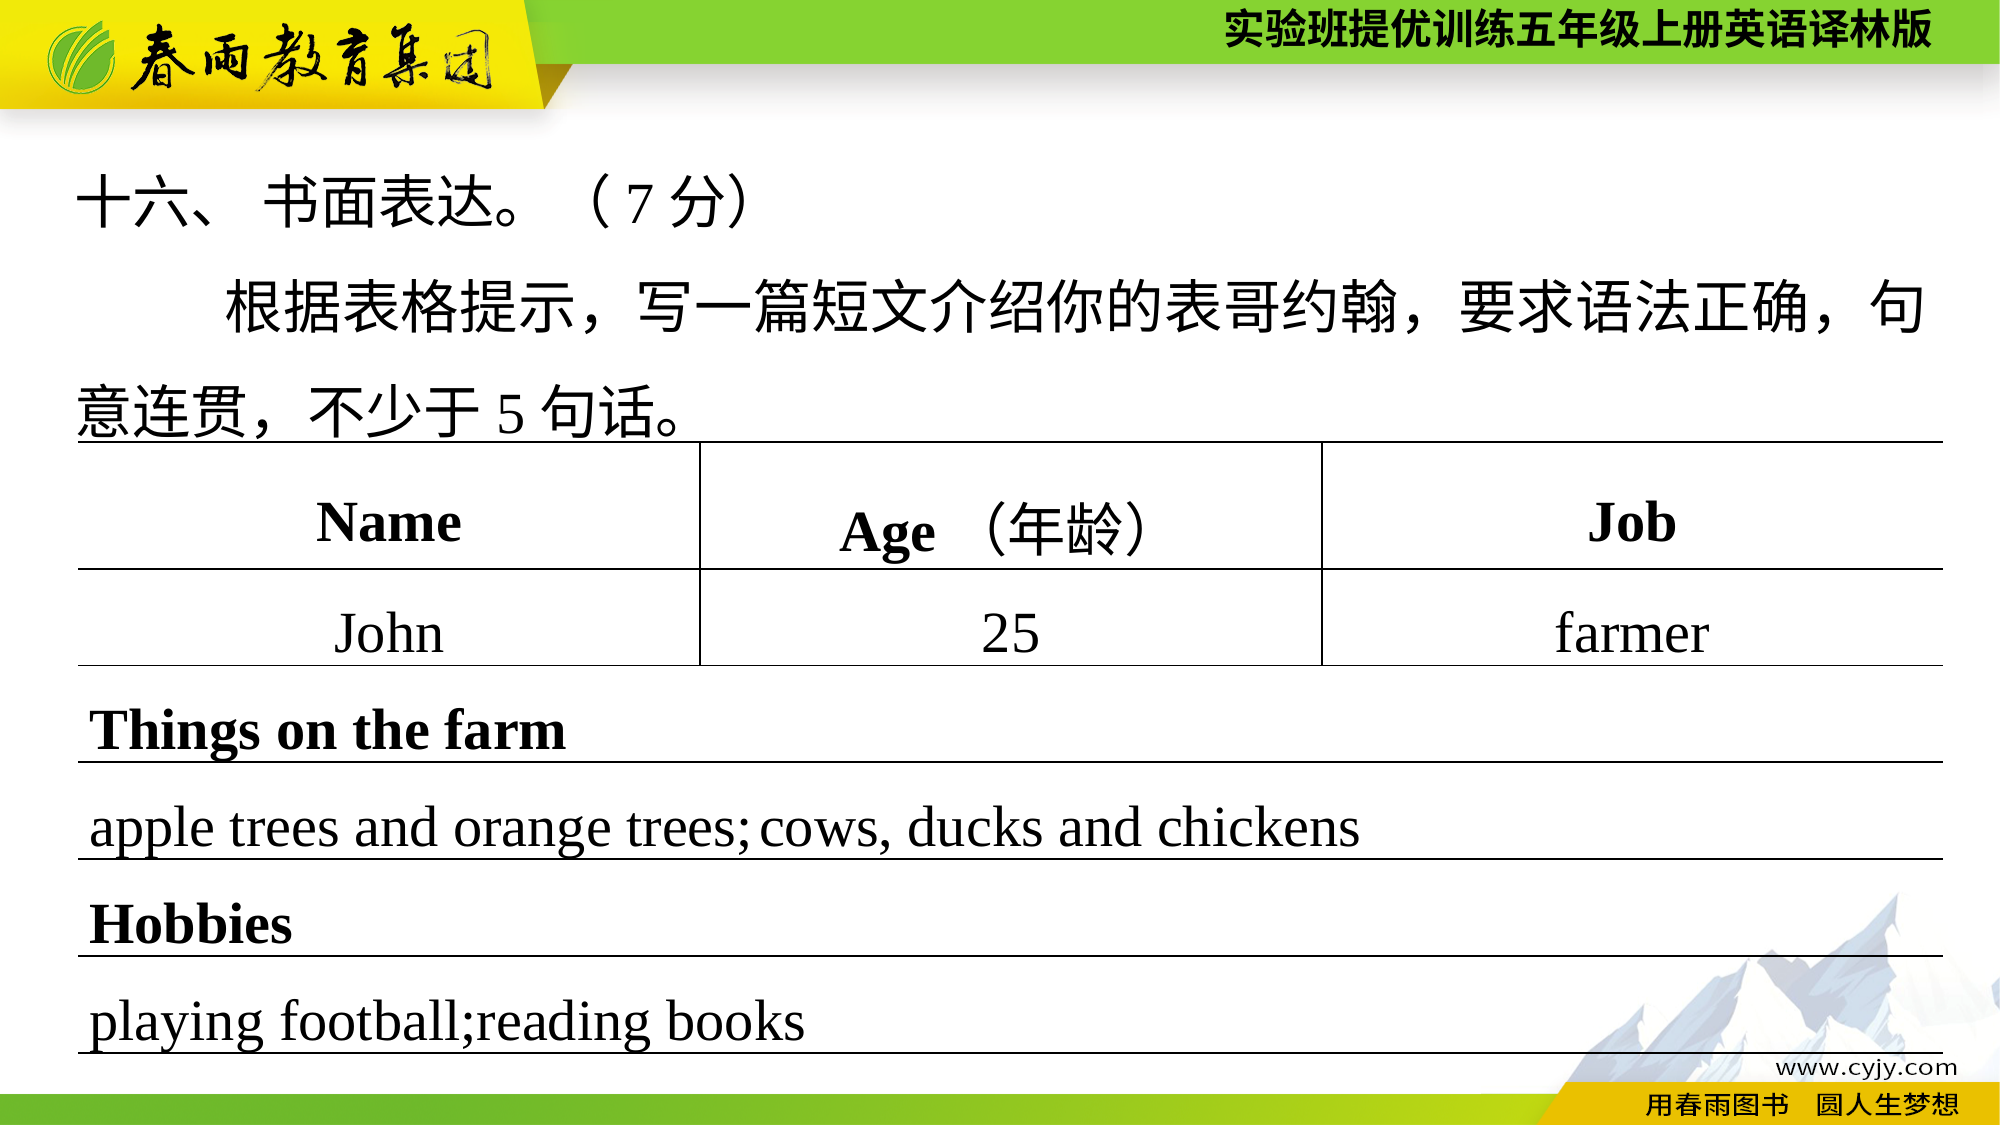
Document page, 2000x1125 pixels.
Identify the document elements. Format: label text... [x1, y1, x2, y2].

list 十六、 书面表达。（7分） 根据表格提示，写一篇短文介绍你的表哥约翰，要求语法正确，句意连贯，不少于5句话。 [59, 122, 1944, 443]
table_cell apple trees and orange trees; cows, ducks and chickens [78, 763, 1943, 858]
table_header Name [78, 443, 699, 568]
table_cell Things on the farm [78, 666, 1943, 761]
table_cell John [78, 570, 699, 665]
table_header Job [1323, 443, 1943, 568]
table_header Age（年龄） [701, 443, 1321, 568]
table_cell playing football;reading books [78, 957, 1943, 1052]
table_cell 25 [701, 570, 1321, 665]
picture [0, 0, 2000, 1125]
table_cell Hobbies [78, 860, 1943, 955]
table_cell farmer [1323, 570, 1943, 665]
